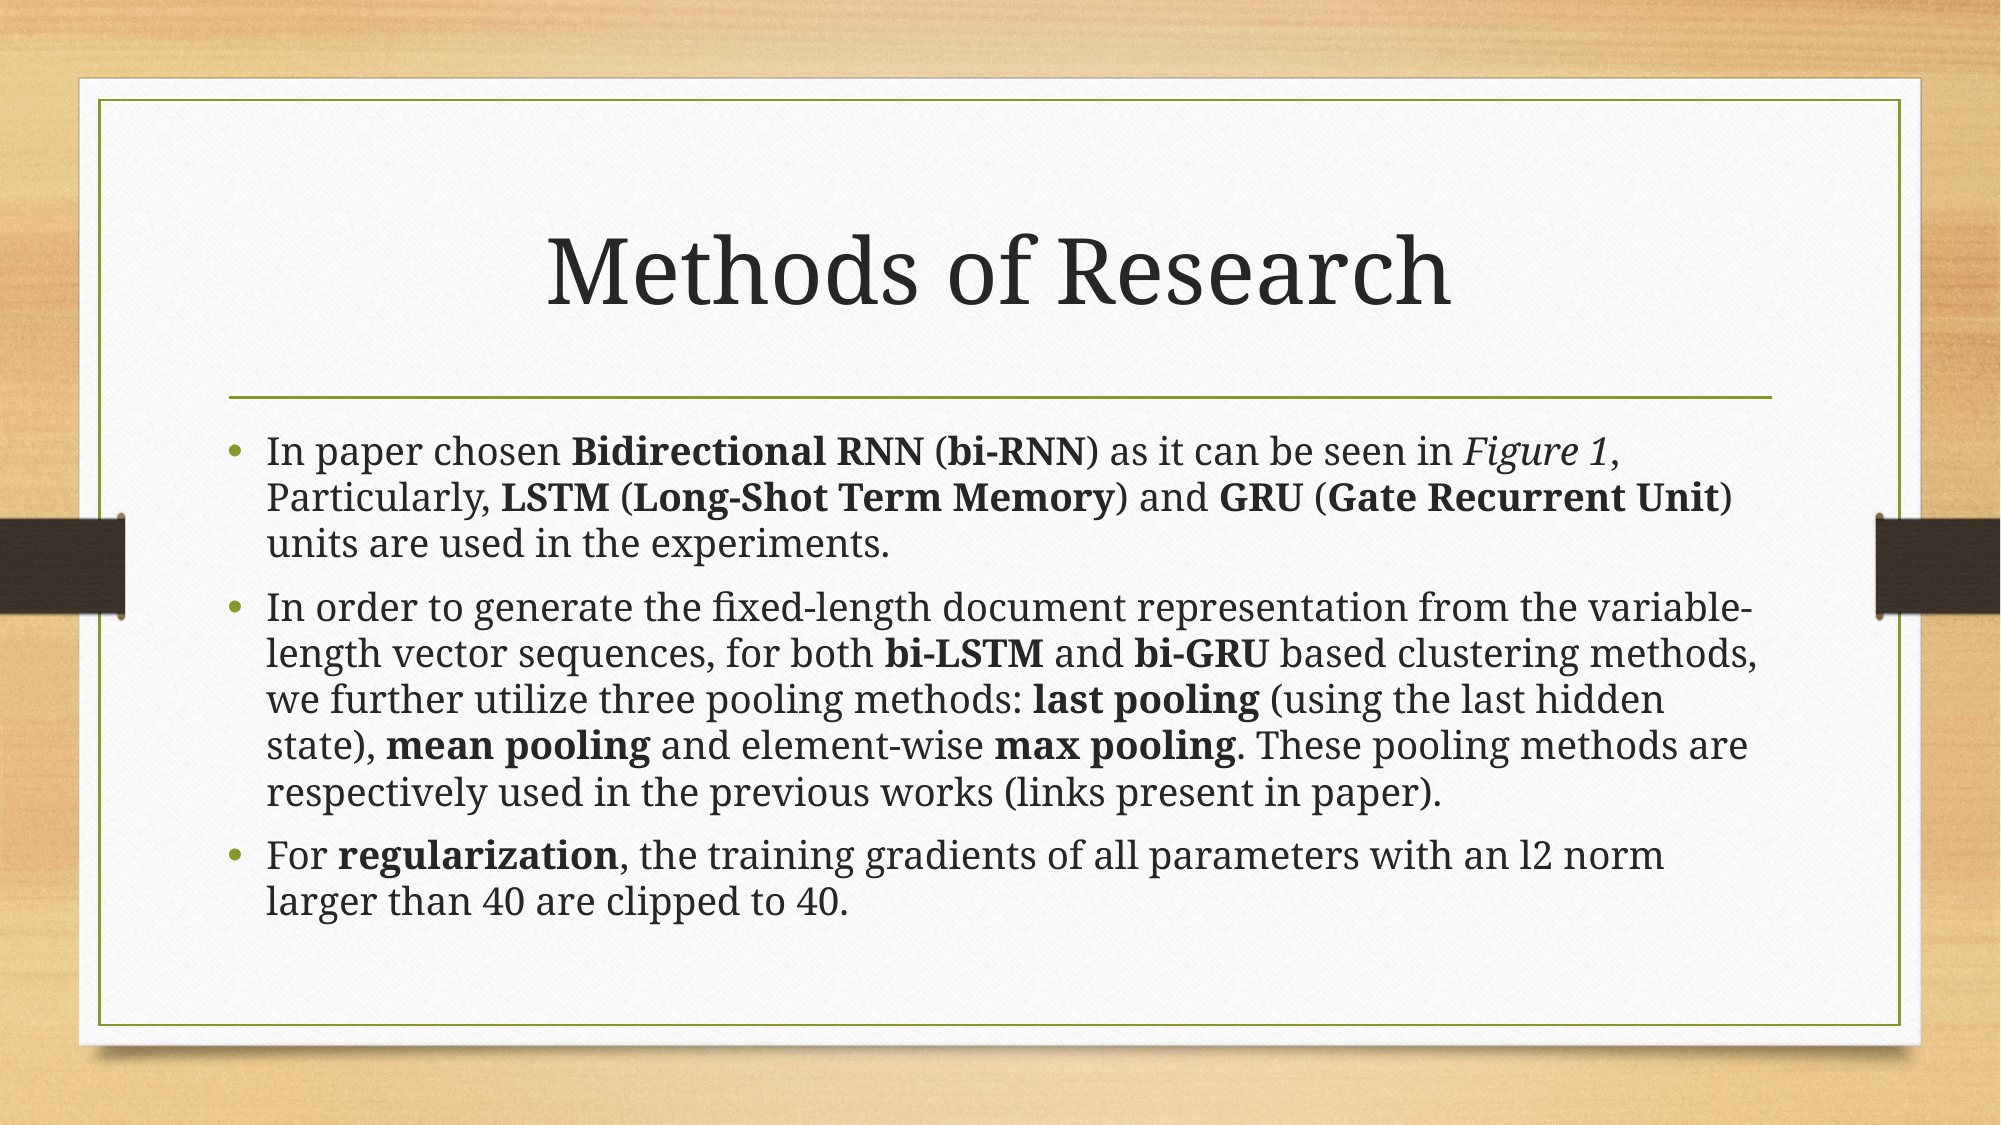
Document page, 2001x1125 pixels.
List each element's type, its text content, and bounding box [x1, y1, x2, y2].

list In paper chosen Bidirectional RNN (bi-RNN) as it can be seen in Figure 1, Particularly, LSTM (Long-Shot Term Memory) and GRU (Gate Recurrent Unit) units are used in the experiments. In order to generate the ﬁxed-length document representation from the variable-length vector sequences, for both bi-LSTM and bi-GRU based clustering methods, we further utilize three pooling methods: last pooling (using the last hidden state), mean pooling and element-wise max pooling. These pooling methods are respectively used in the previous works (links present in paper). For regularization, the training gradients of all parameters with an l2 norm larger than 40 are clipped to 40. [212, 419, 1788, 964]
picture [0, 0, 2001, 1125]
title Methods of Research [212, 161, 1788, 375]
